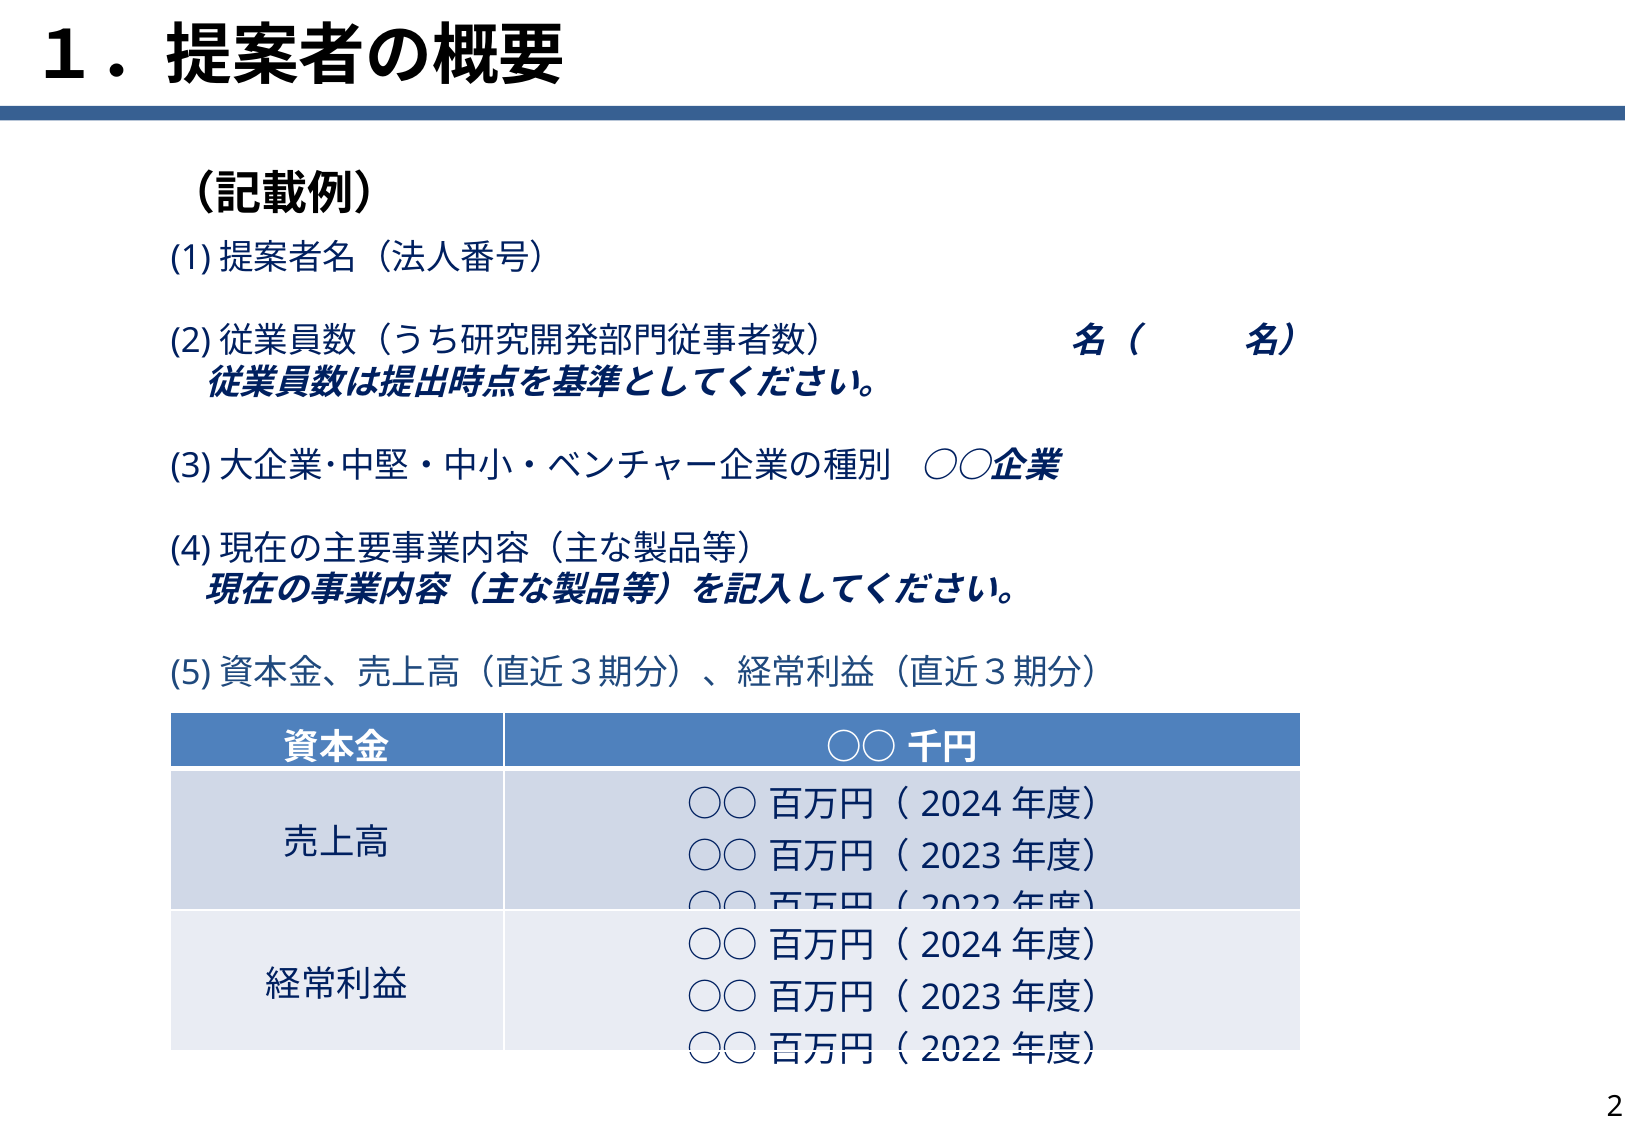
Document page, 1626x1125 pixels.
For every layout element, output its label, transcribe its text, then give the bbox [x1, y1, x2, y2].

text_box (1)提案者名（法人番号） (2)従業員数（うち研究開発部門従事者数） 名（ 名） 従業員数は提出時点を基準としてください。 (3)大企業･中堅・中小・ベンチャー企業の種別 ○○企業 (4)現在の主要事業内容（主な製品等） 現在の事業内容（主な製品等）を記入してください。 (5)資本金、売上高（直近３期分）、経常利益（直近３期分） [170, 235, 1475, 692]
text_box 1 [1530, 1087, 1624, 1125]
table_cell ○○百万円（2024年度） ○○百万円（2023年度） ○○百万円（2022年度） [505, 911, 1300, 1050]
table_cell ○○百万円（2024年度） ○○百万円（2023年度） ○○百万円（2022年度） [505, 771, 1300, 909]
table_cell 経常利益 [171, 911, 503, 1050]
text_box （記載例） [169, 163, 1364, 220]
table_header 資本金 [171, 713, 503, 766]
title １．提案者の概要 [31, 12, 1578, 92]
table_cell 売上高 [171, 771, 503, 909]
table_header ○○千円 [505, 713, 1300, 766]
